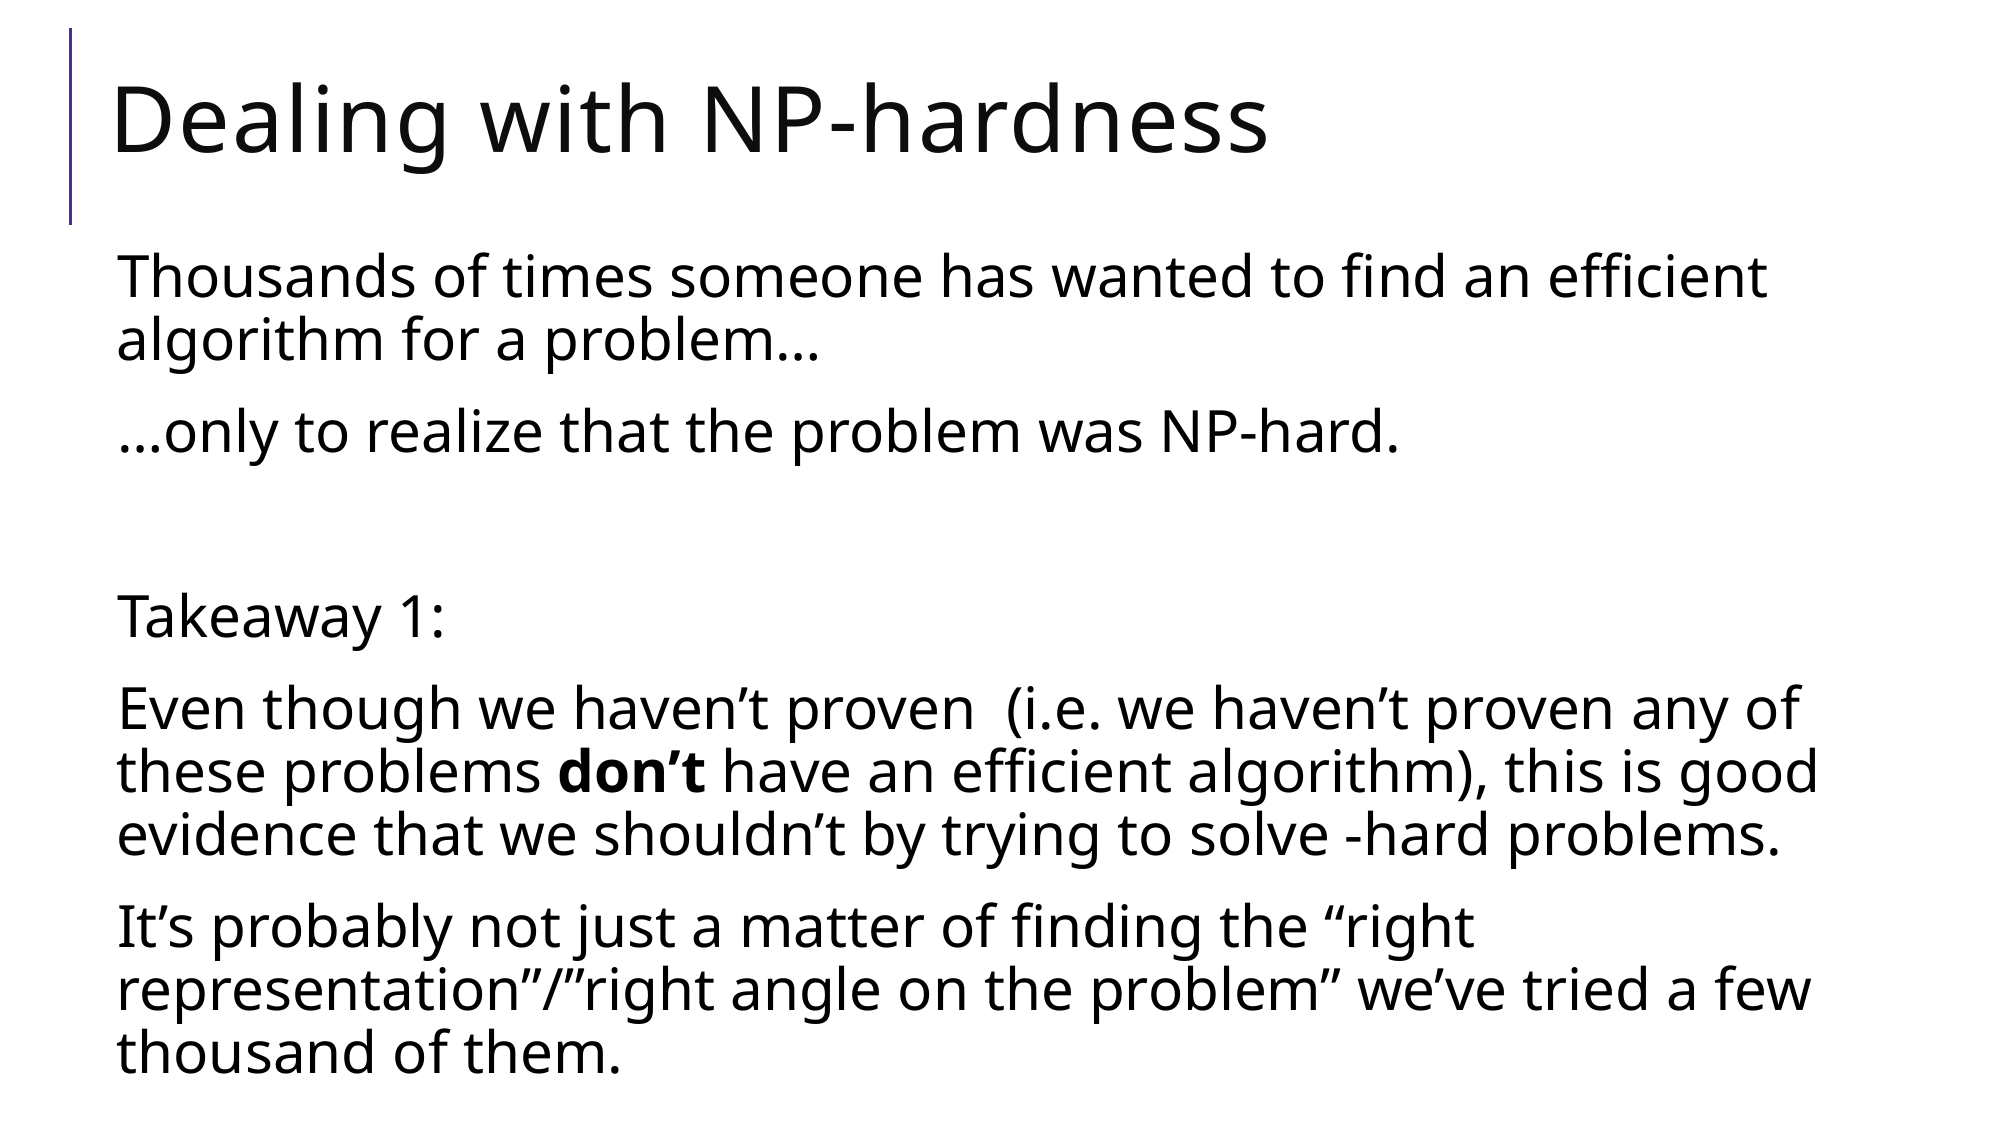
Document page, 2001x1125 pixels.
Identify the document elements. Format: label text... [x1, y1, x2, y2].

title Dealing with NP-hardness [94, 43, 1930, 210]
